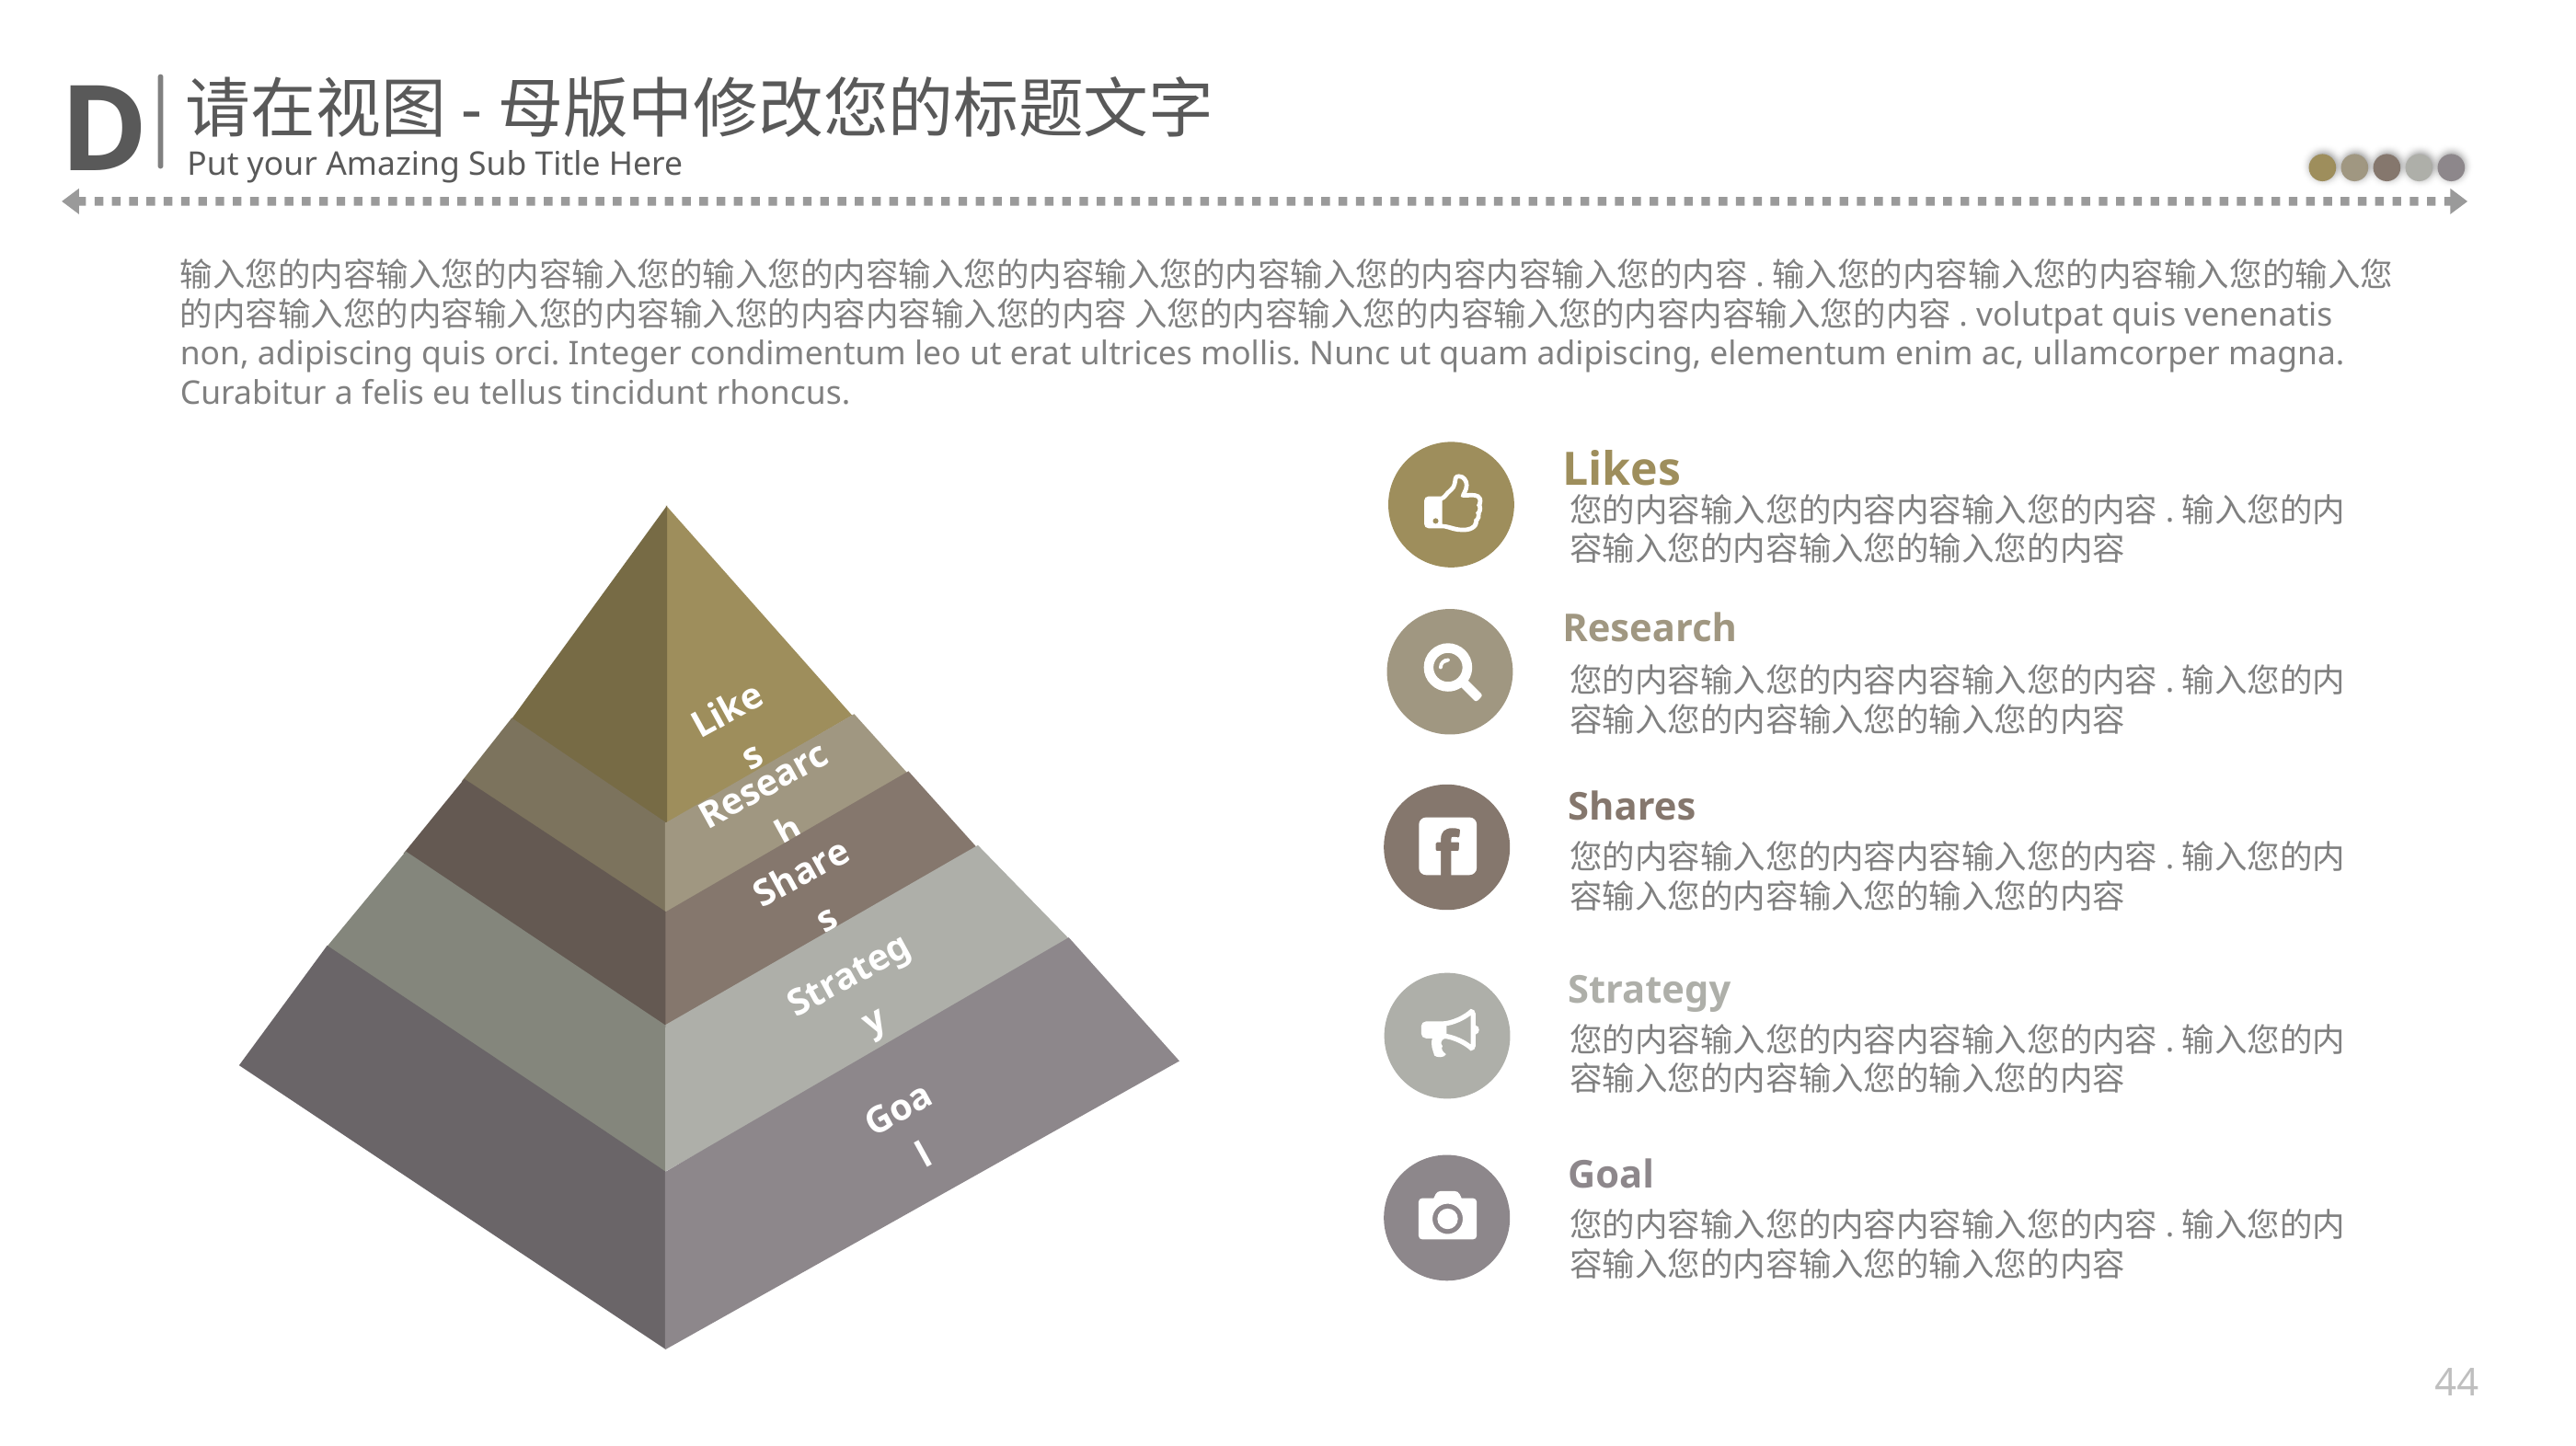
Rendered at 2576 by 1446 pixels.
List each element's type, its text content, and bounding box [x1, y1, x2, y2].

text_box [326, 844, 1074, 929]
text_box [461, 713, 911, 763]
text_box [238, 936, 1180, 1350]
text_box 44 [2415, 1352, 2499, 1433]
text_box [511, 505, 853, 706]
text_box 输入您的内容输入您的内容输入您的输入您的内容输入您的内容输入您的内容输入您的内容内容输入您的内容.输入您的内容输入您的内容输入您的输入您的内容输入您的内容输入您的内容输入您的内容内容输入您的内容 入您的内容输入您的内容输入您的内容内容输入您的内容. volutpat quis venenatis non, adipiscing quis orci. Integer condimentum leo ut erat ultrices mollis. Nunc ut quam adipiscing, elementum enim ac, ullamcorper magna. Curabitur a felis eu tellus tincidunt rhoncus. [179, 254, 2395, 411]
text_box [403, 771, 981, 837]
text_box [1383, 439, 2374, 1291]
